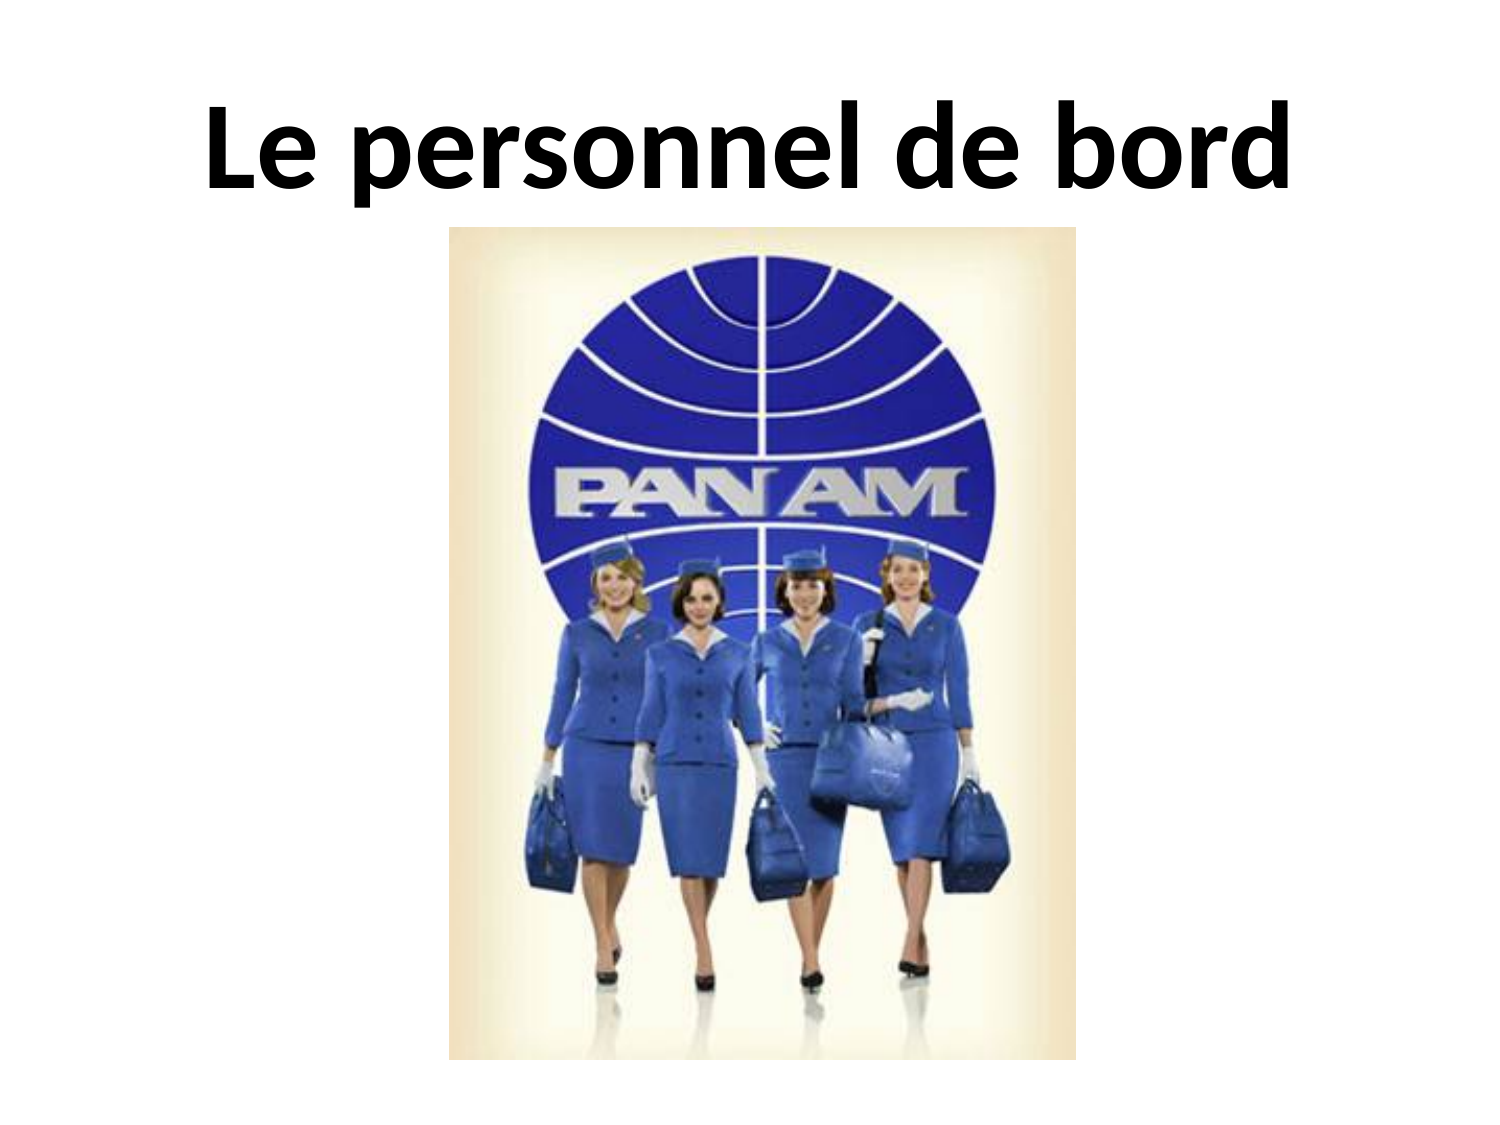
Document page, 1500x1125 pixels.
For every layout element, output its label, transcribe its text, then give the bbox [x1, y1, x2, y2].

picture [449, 226, 1076, 1060]
title Le personnel de bord [75, 45, 1425, 233]
